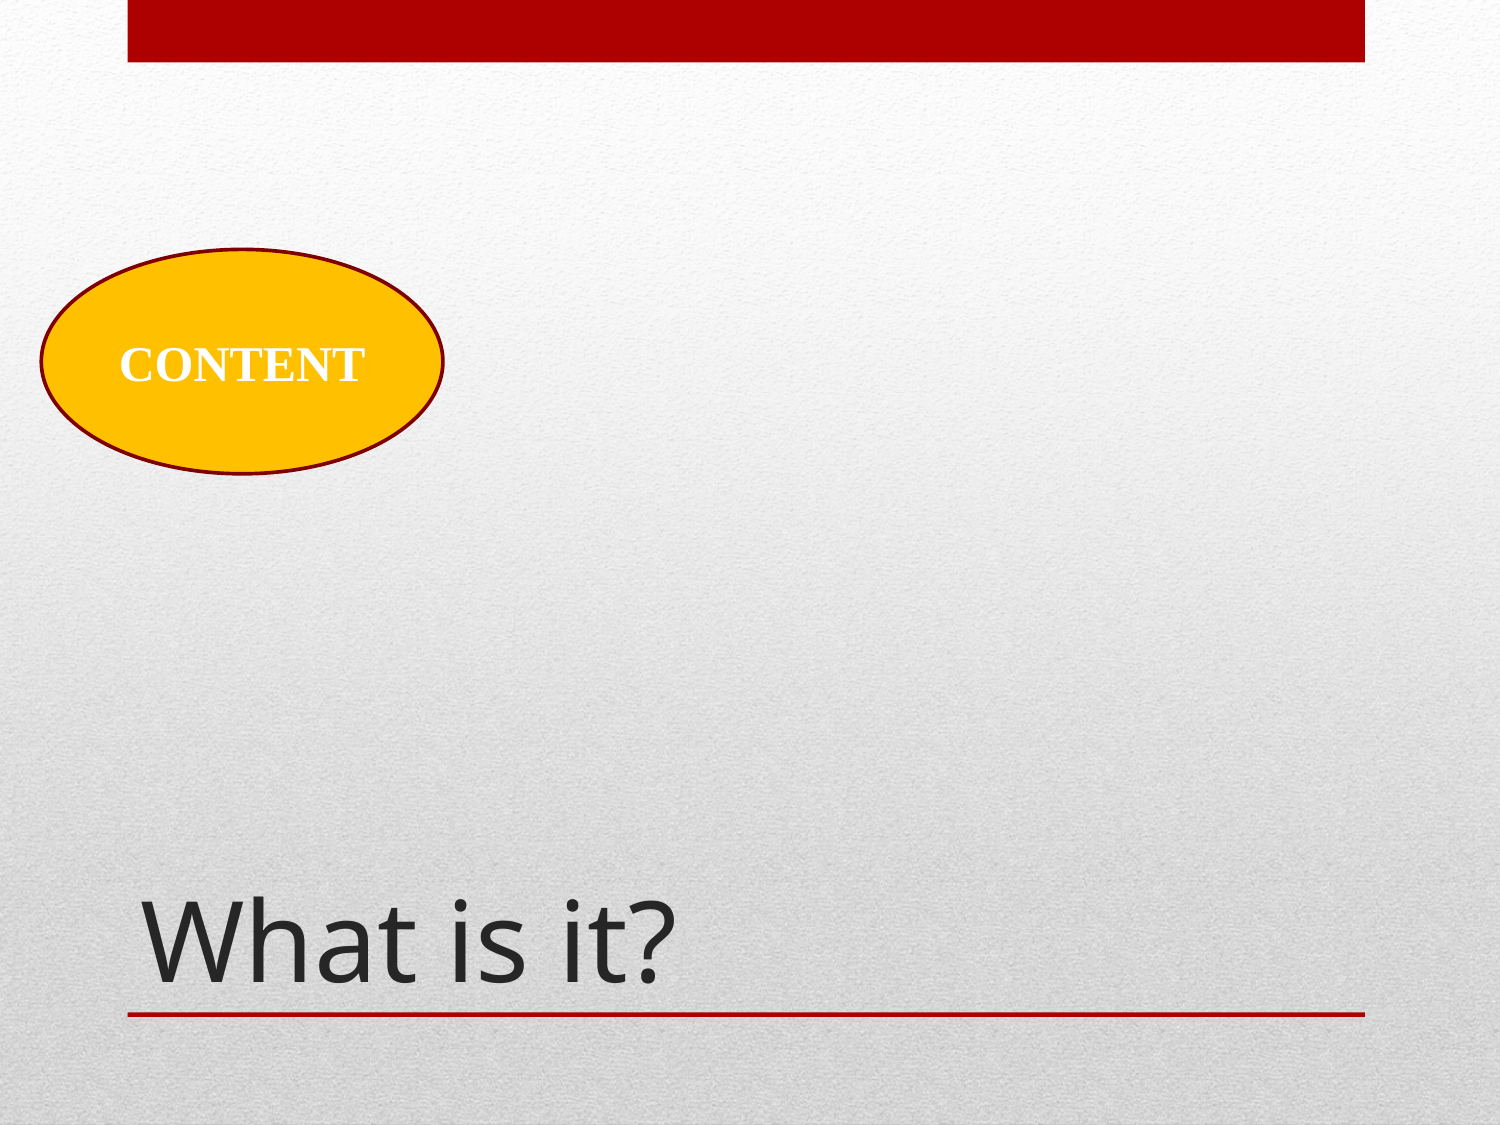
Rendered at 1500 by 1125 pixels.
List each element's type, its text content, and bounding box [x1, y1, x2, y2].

text_box CONTENT [39, 247, 445, 476]
title What is it? [125, 750, 1238, 1013]
